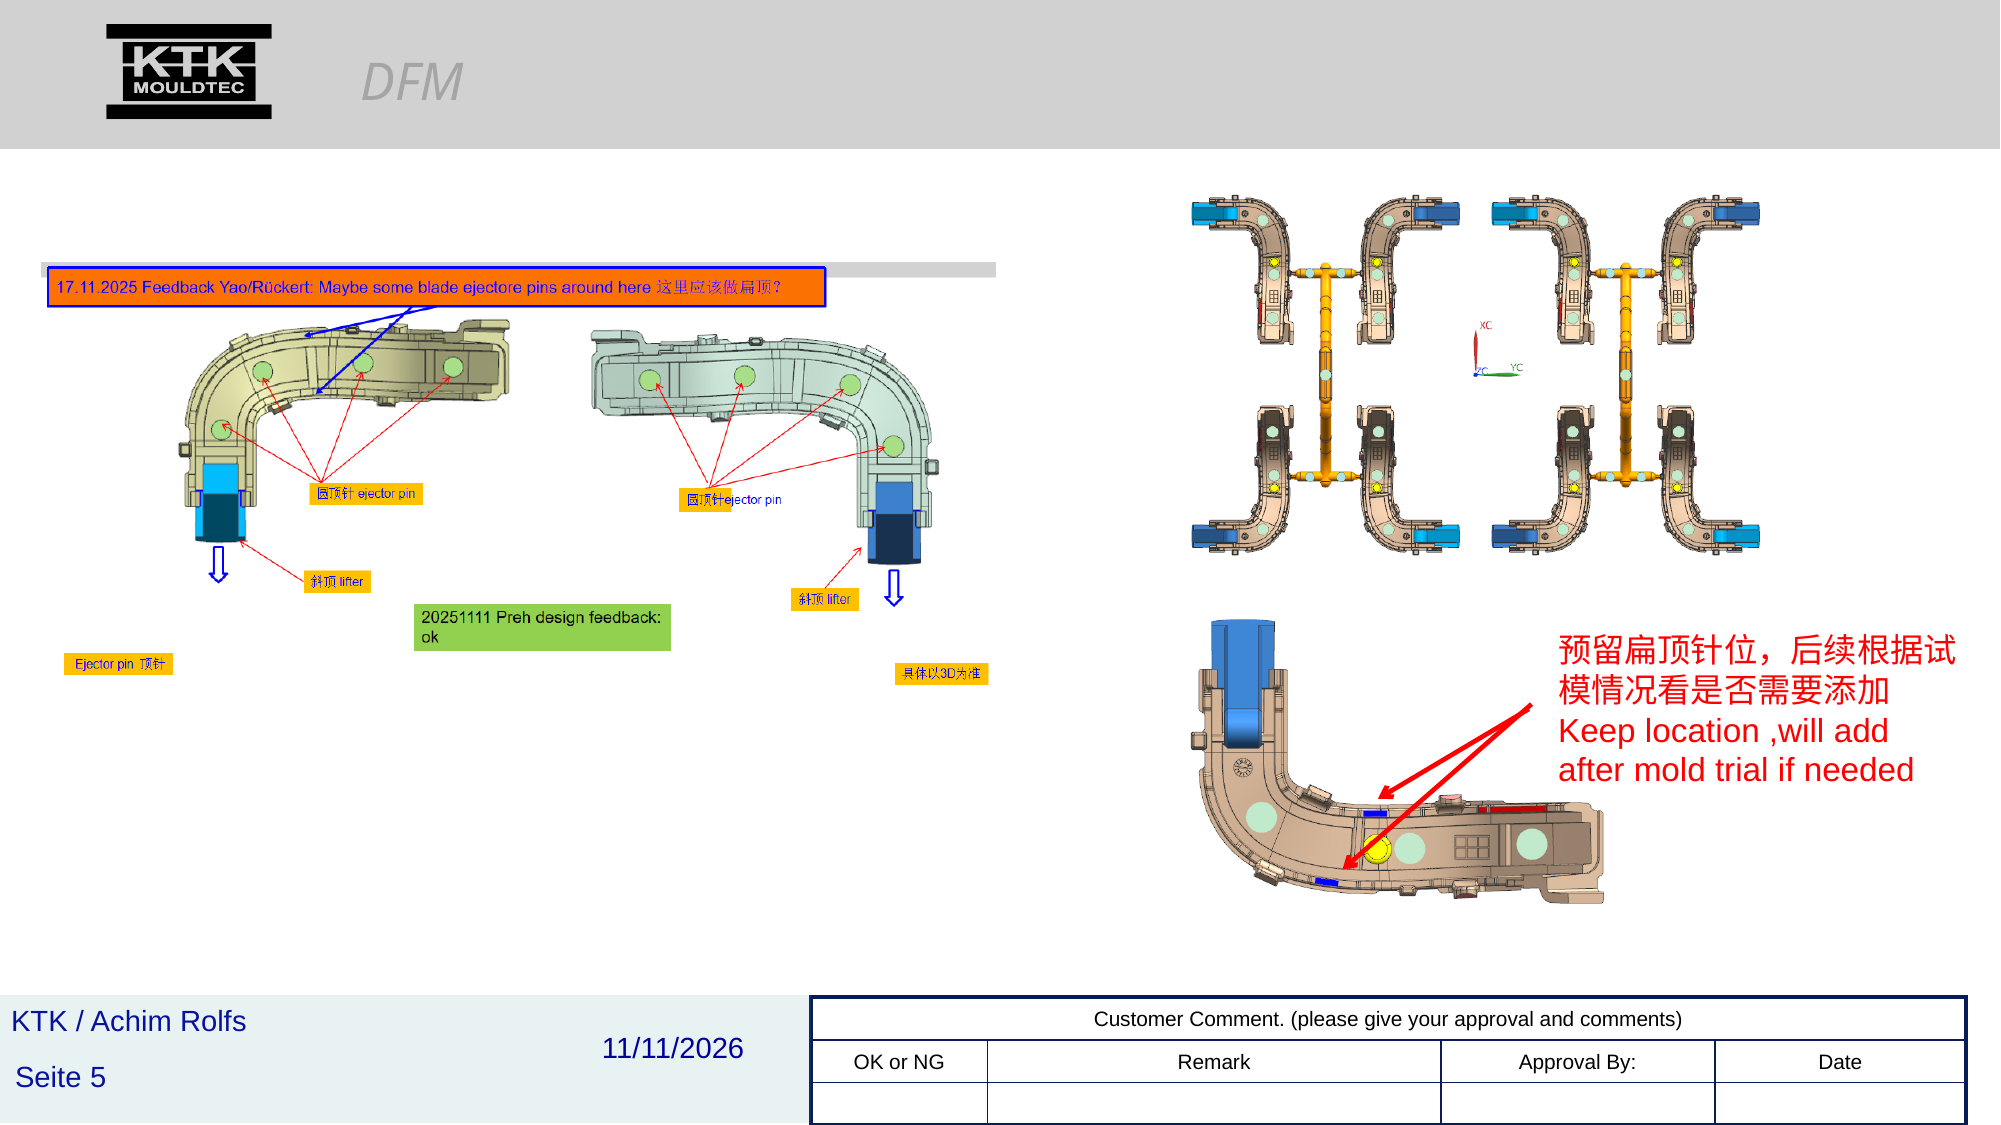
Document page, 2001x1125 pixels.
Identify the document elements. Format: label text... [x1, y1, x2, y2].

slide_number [550, 1021, 796, 1101]
text_box 预留扁顶针位，后续根据试模情况看是否需要添加 Keep location ,will add after mold trial if needed [1630, 621, 1975, 799]
picture [41, 261, 996, 692]
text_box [1342, 703, 1532, 870]
picture [1153, 172, 1794, 574]
picture [1176, 609, 1626, 950]
